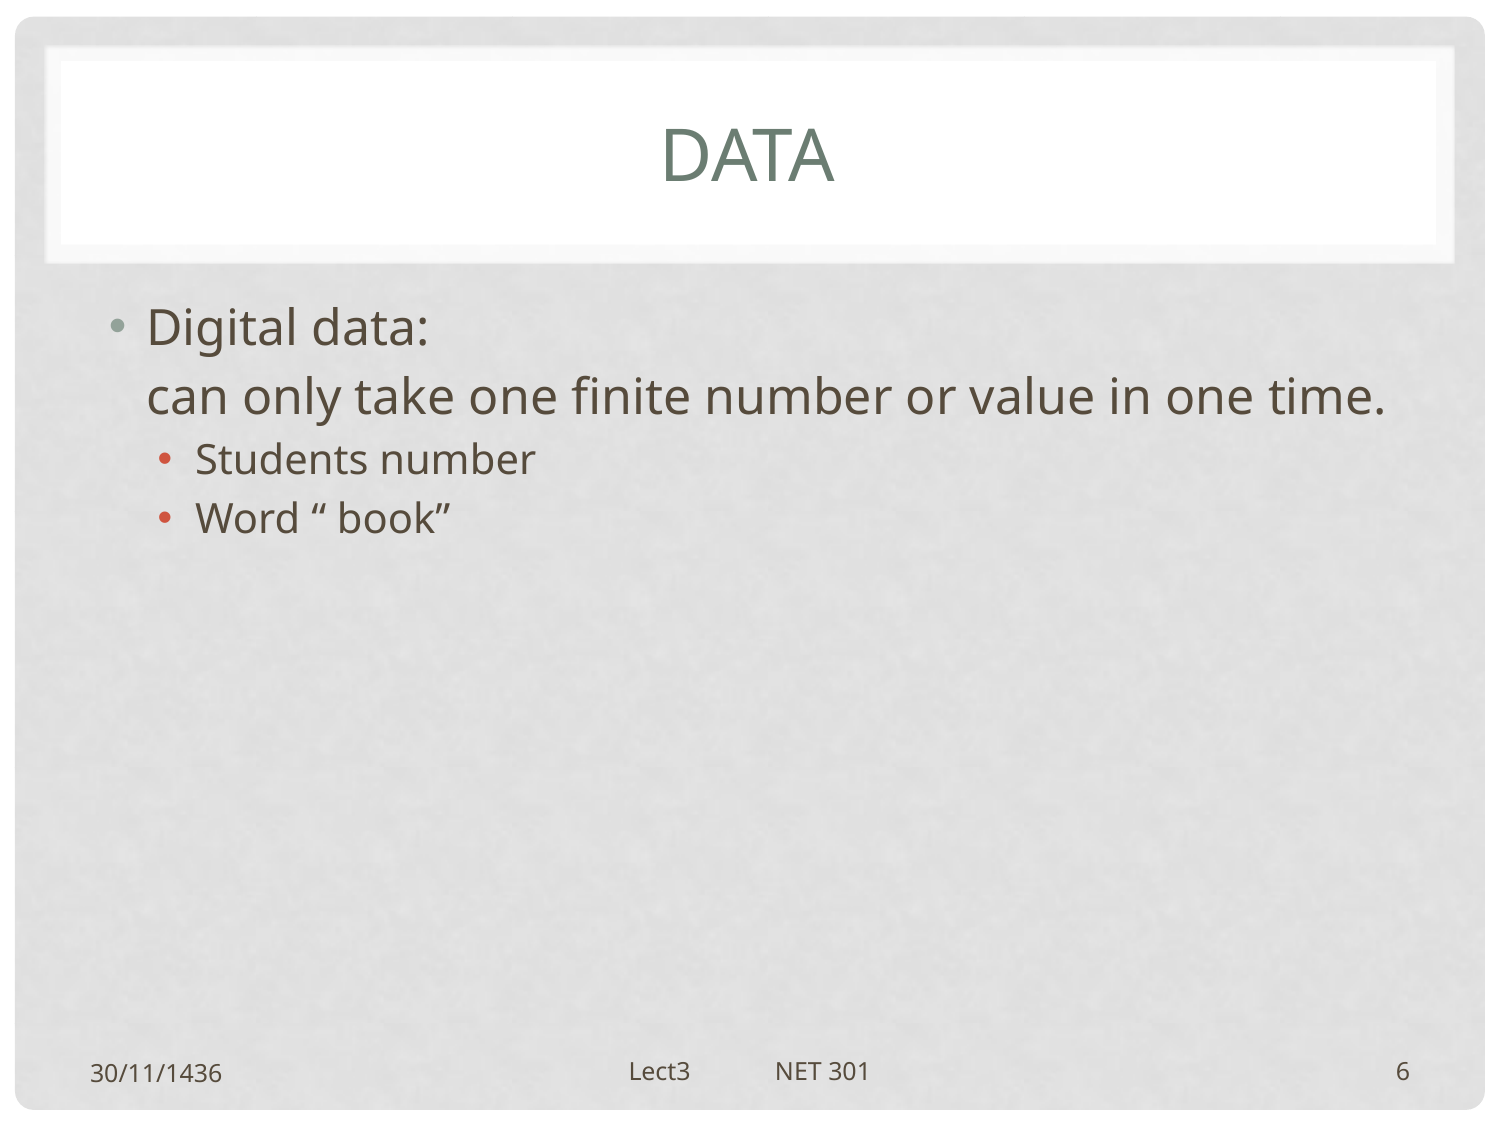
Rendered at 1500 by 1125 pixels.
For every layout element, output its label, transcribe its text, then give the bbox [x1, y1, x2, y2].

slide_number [75, 1042, 425, 1103]
list Digital data: can only take one finite number or value in one time. Students number Word “ book” [75, 287, 1425, 1005]
slide_number 6 [1074, 1042, 1425, 1103]
footer Lect3 NET 301 [512, 1042, 988, 1103]
title data [69, 66, 1425, 238]
